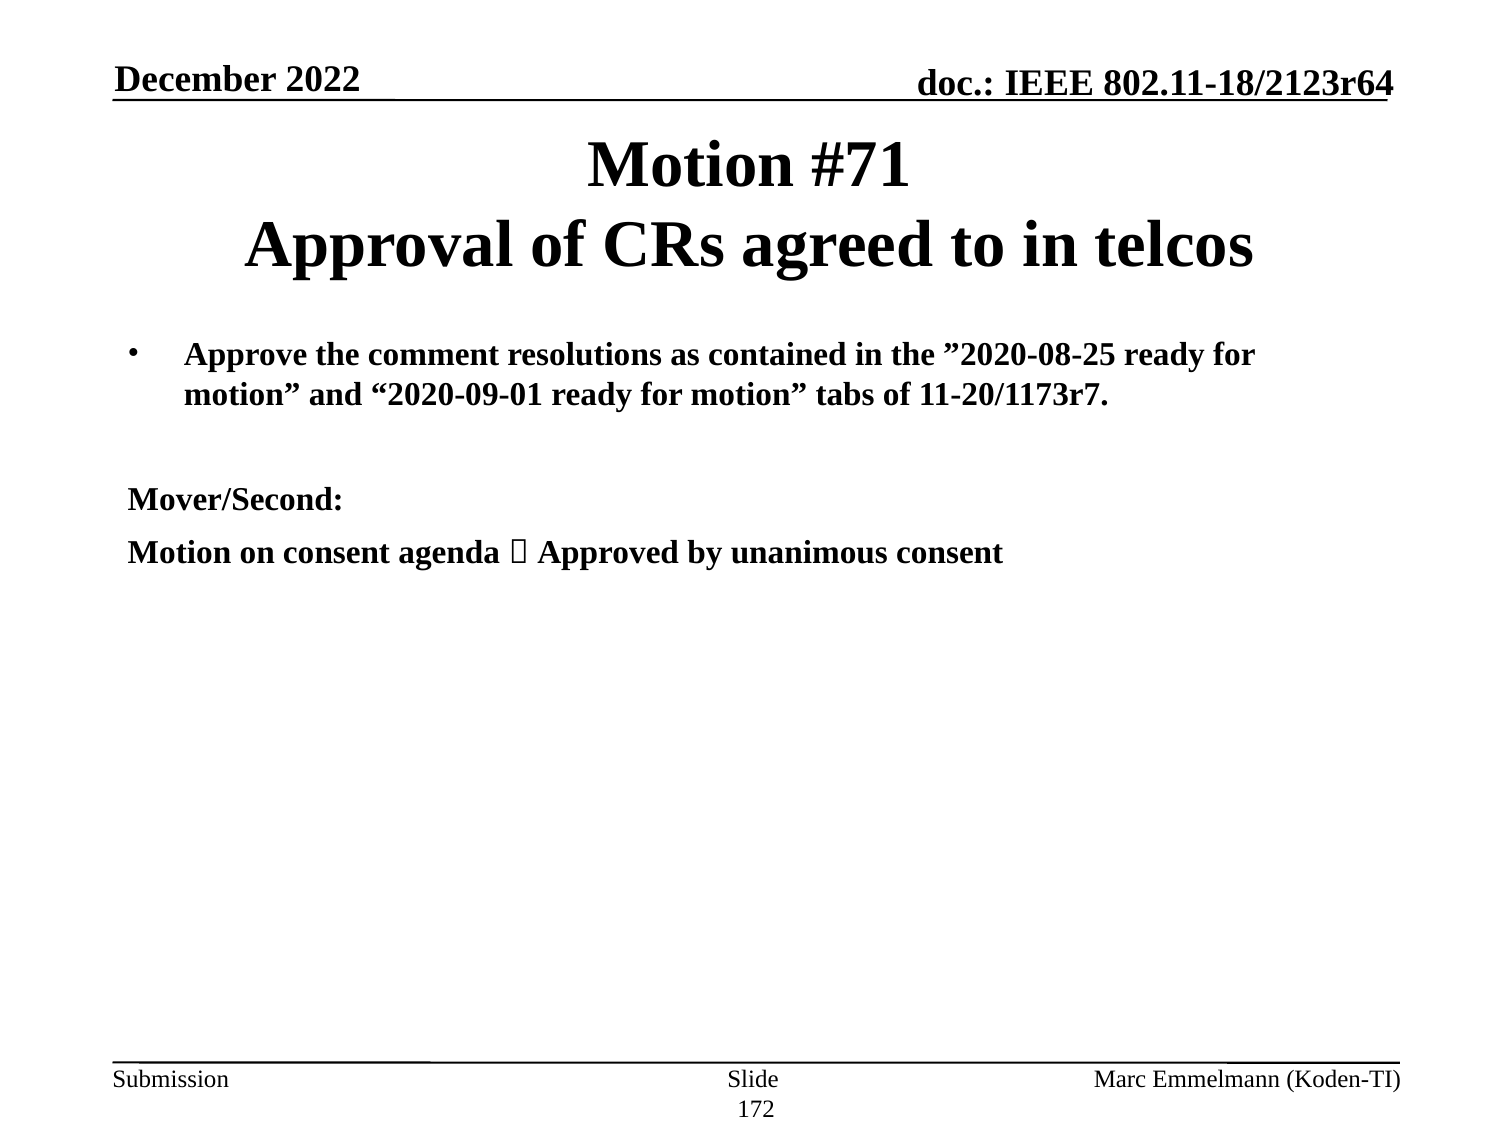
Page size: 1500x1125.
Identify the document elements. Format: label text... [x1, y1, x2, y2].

footer Marc Emmelmann (Koden-TI) [878, 1061, 1402, 1093]
list Approve the comment resolutions as contained in the ”2020-08-25 ready for motion” and “2020-09-01 ready for motion” tabs of 11-20/1173r7. Mover/Second: Motion on consent agenda  Approved by unanimous consent [112, 324, 1388, 1000]
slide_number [114, 54, 423, 100]
slide_number Slide 172 [712, 1061, 800, 1123]
title Motion #71 Approval of CRs agreed to in telcos [112, 112, 1388, 288]
